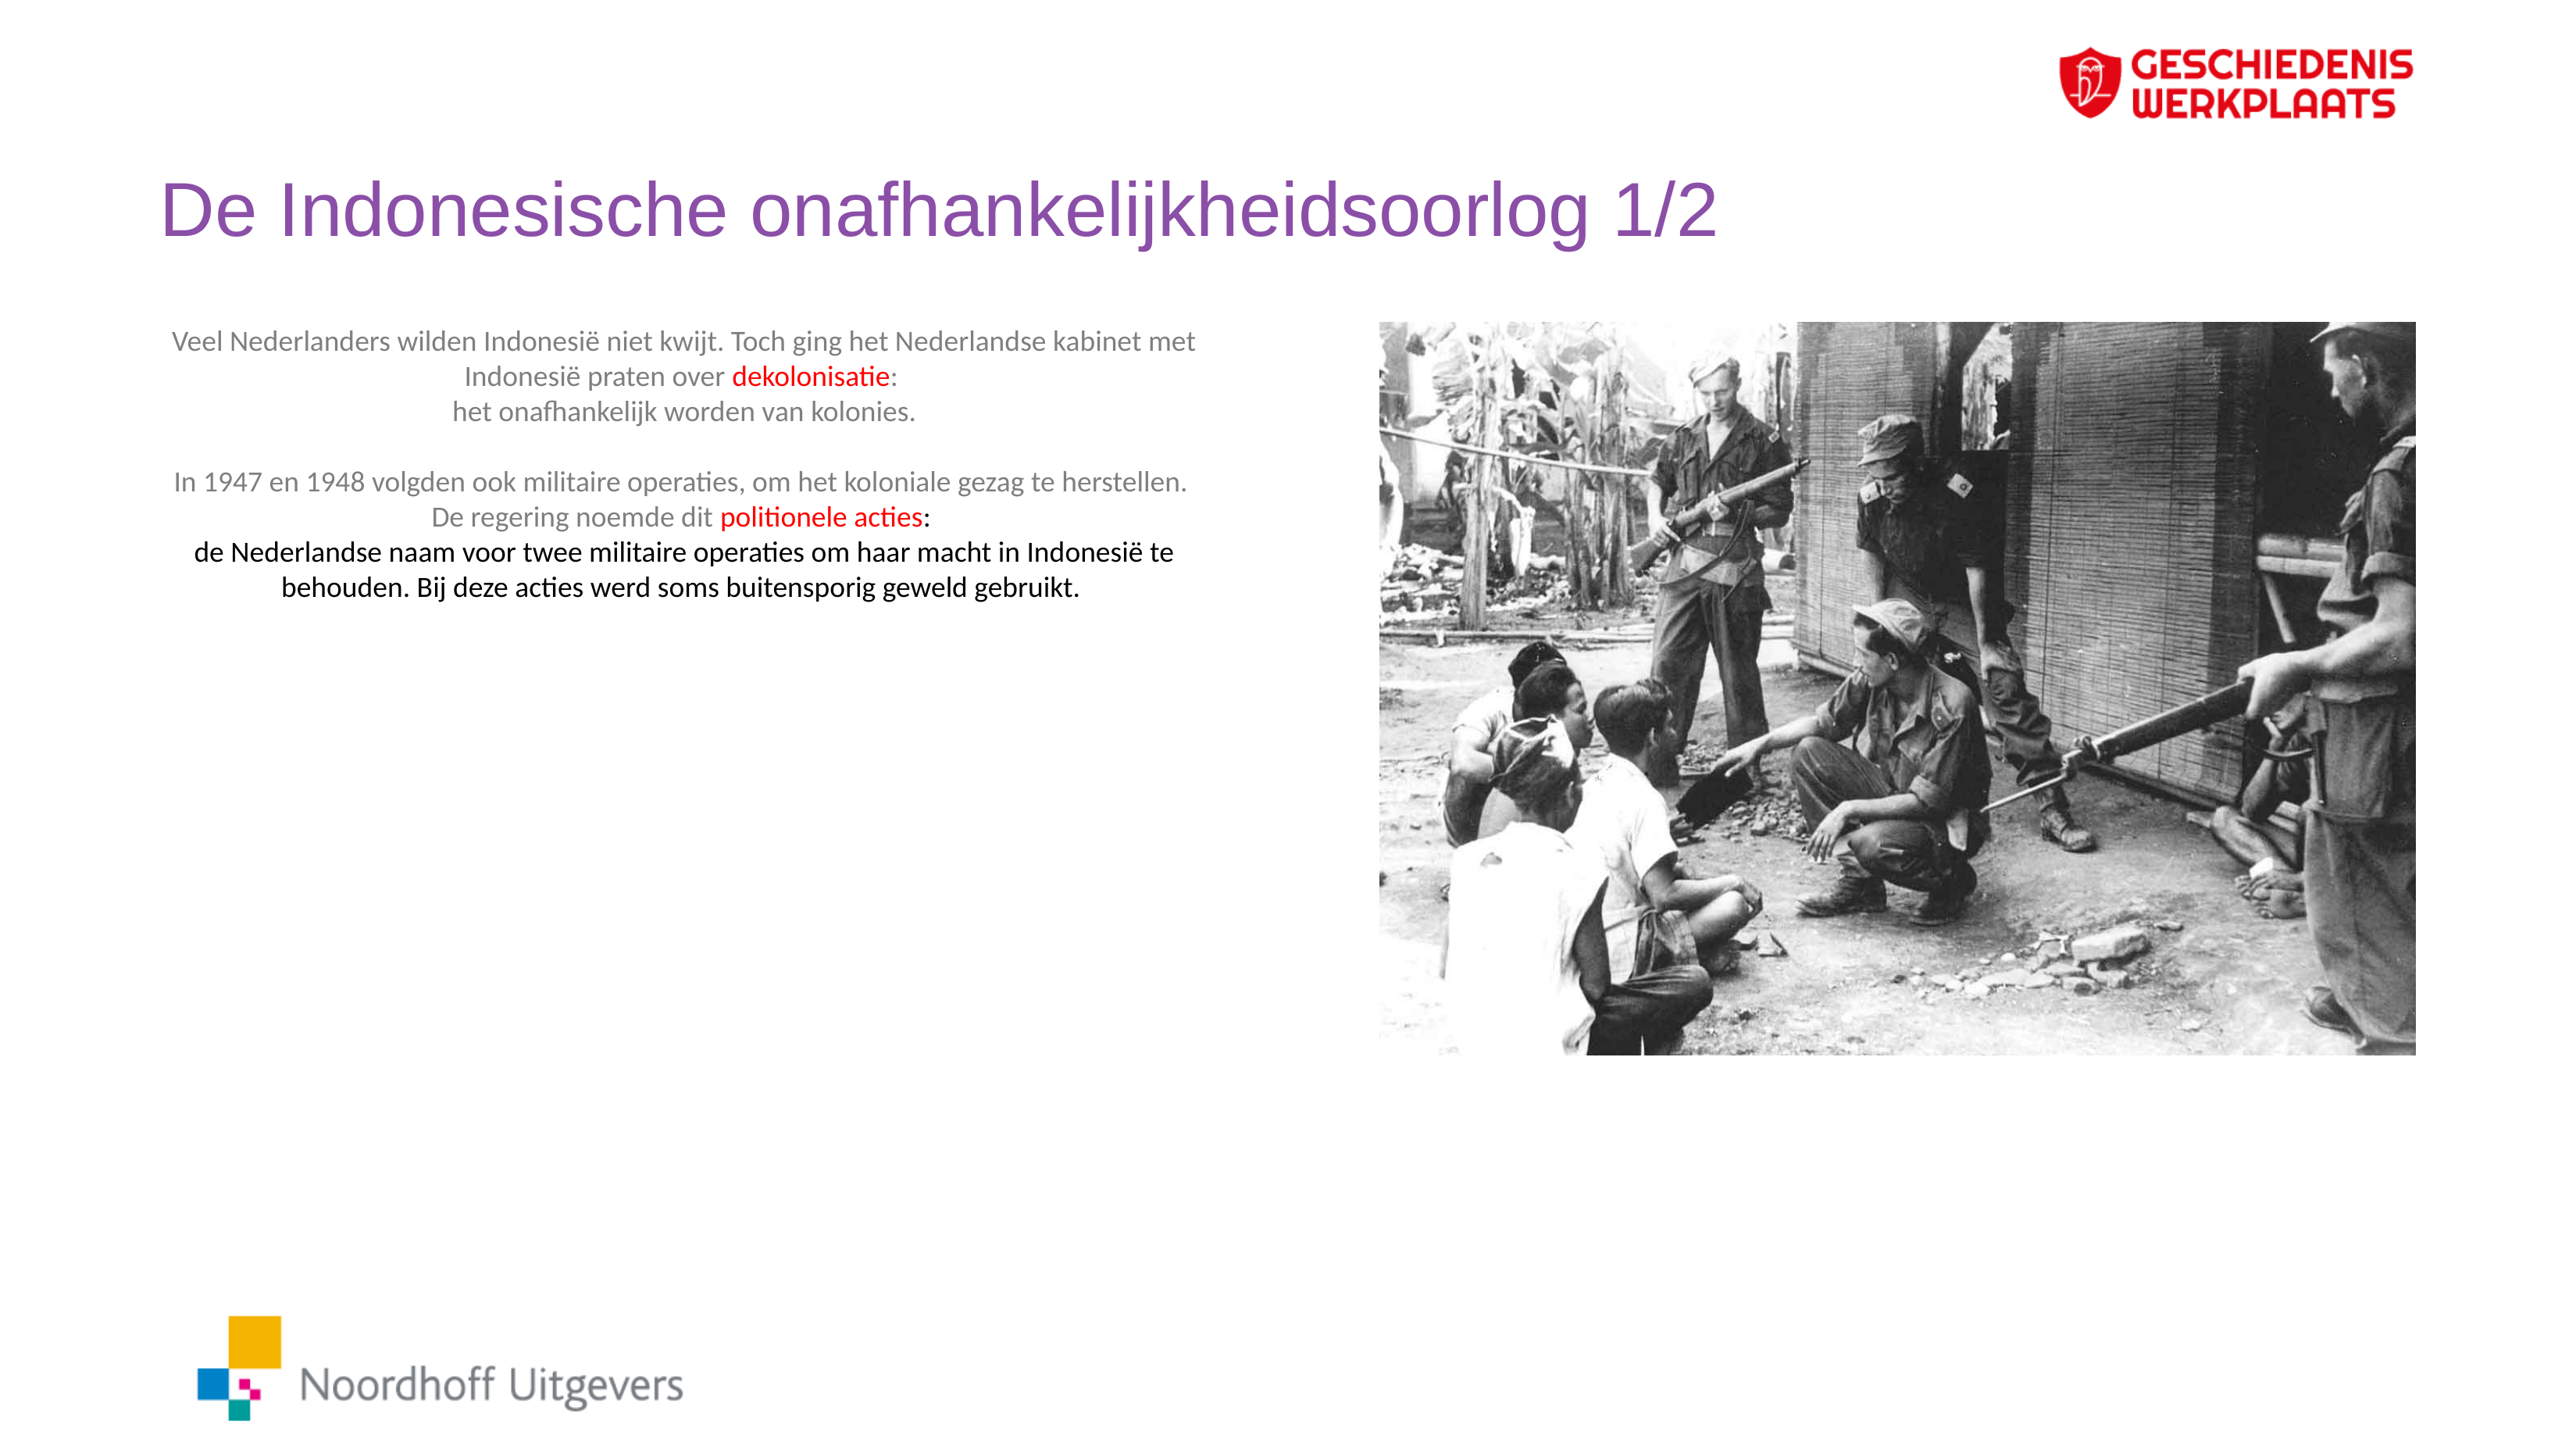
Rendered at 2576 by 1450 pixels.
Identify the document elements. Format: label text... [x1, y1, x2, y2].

picture [159, 1288, 802, 1449]
list Veel Nederlanders wilden Indonesië niet kwijt. Toch ging het Nederlandse kabinet met Indonesië praten over dekolonisatie: het onafhankelijk worden van kolonies. In 1947 en 1948 volgden ook militaire operaties, om het koloniale gezag te herstellen. De regering noemde dit politionele acties: de Nederlandse naam voor twee militaire operaties om haar macht in Indonesië te behouden. Bij deze acties werd soms buitensporig geweld gebruikt. [159, 322, 1224, 1288]
title De Indonesische onafhankelijkheidsoorlog 1/2 [159, 159, 2416, 266]
picture [1610, 0, 2576, 161]
picture [1379, 322, 2416, 1055]
